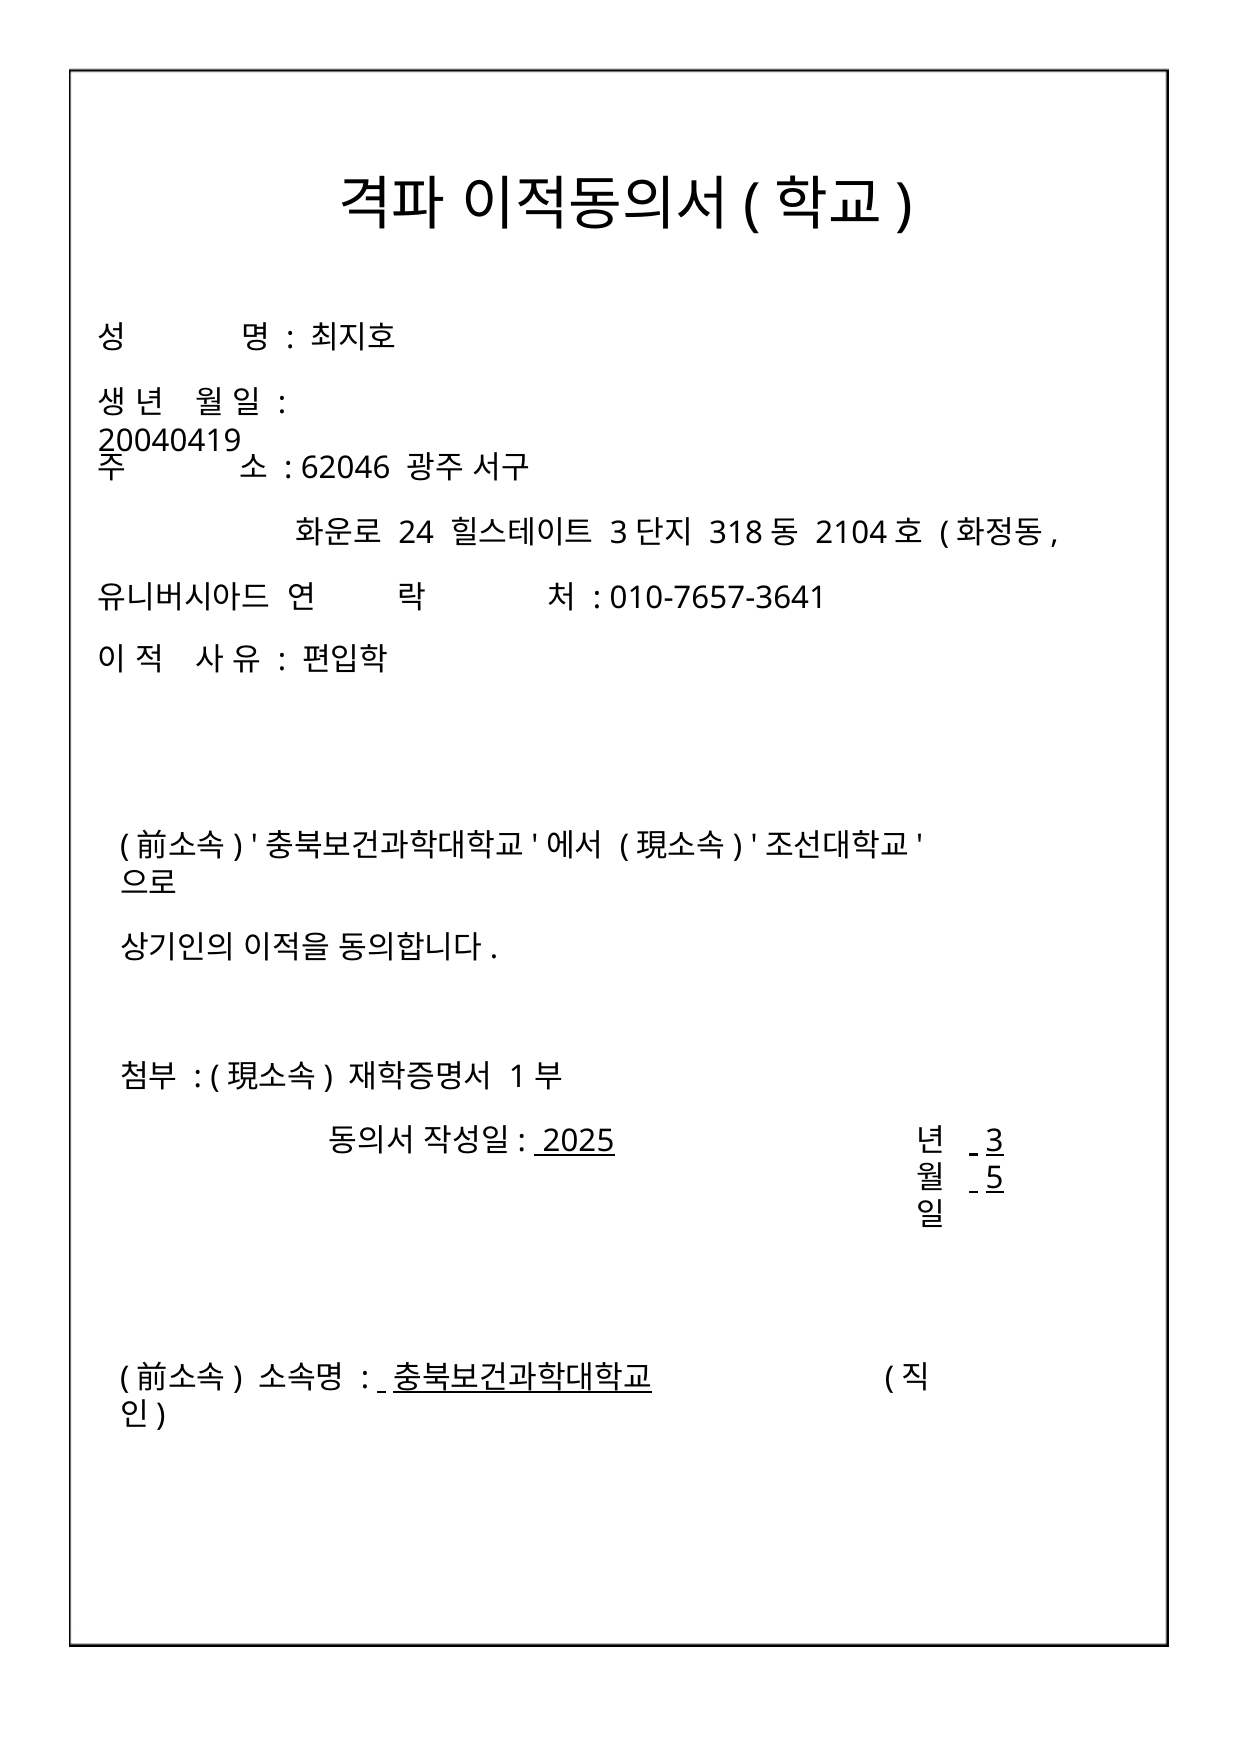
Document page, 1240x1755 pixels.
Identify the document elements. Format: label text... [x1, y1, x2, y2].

text_box (前소속) 소속명 : 충북보건과학대학교 (직인) [117, 1354, 968, 1432]
text_box 첨부 : (現소속) 재학증명서 1부 동의서 작성일: 2025 년 3 월 5 일 [117, 1053, 1032, 1233]
text_box (前소속) '충북보건과학대학교'에서 (現소속) '조선대학교'으로 상기인의 이적을 동의합니다. [117, 823, 973, 965]
text_box 성 명 : 최지호 생 년 월 일 : 20040419 [95, 315, 436, 445]
picture [69, 63, 1169, 1647]
title 격파 이적동의서(학교) [319, 163, 922, 445]
text_box 이 적 사 유 : 편입학 [95, 637, 392, 677]
text_box 소 : 62046 광주 서구 화운로 24 힐스테이트 3단지 318동 2104호 (화정동, 유니버시아드 연 락 처 : 010-7657-3641 [95, 445, 1221, 615]
